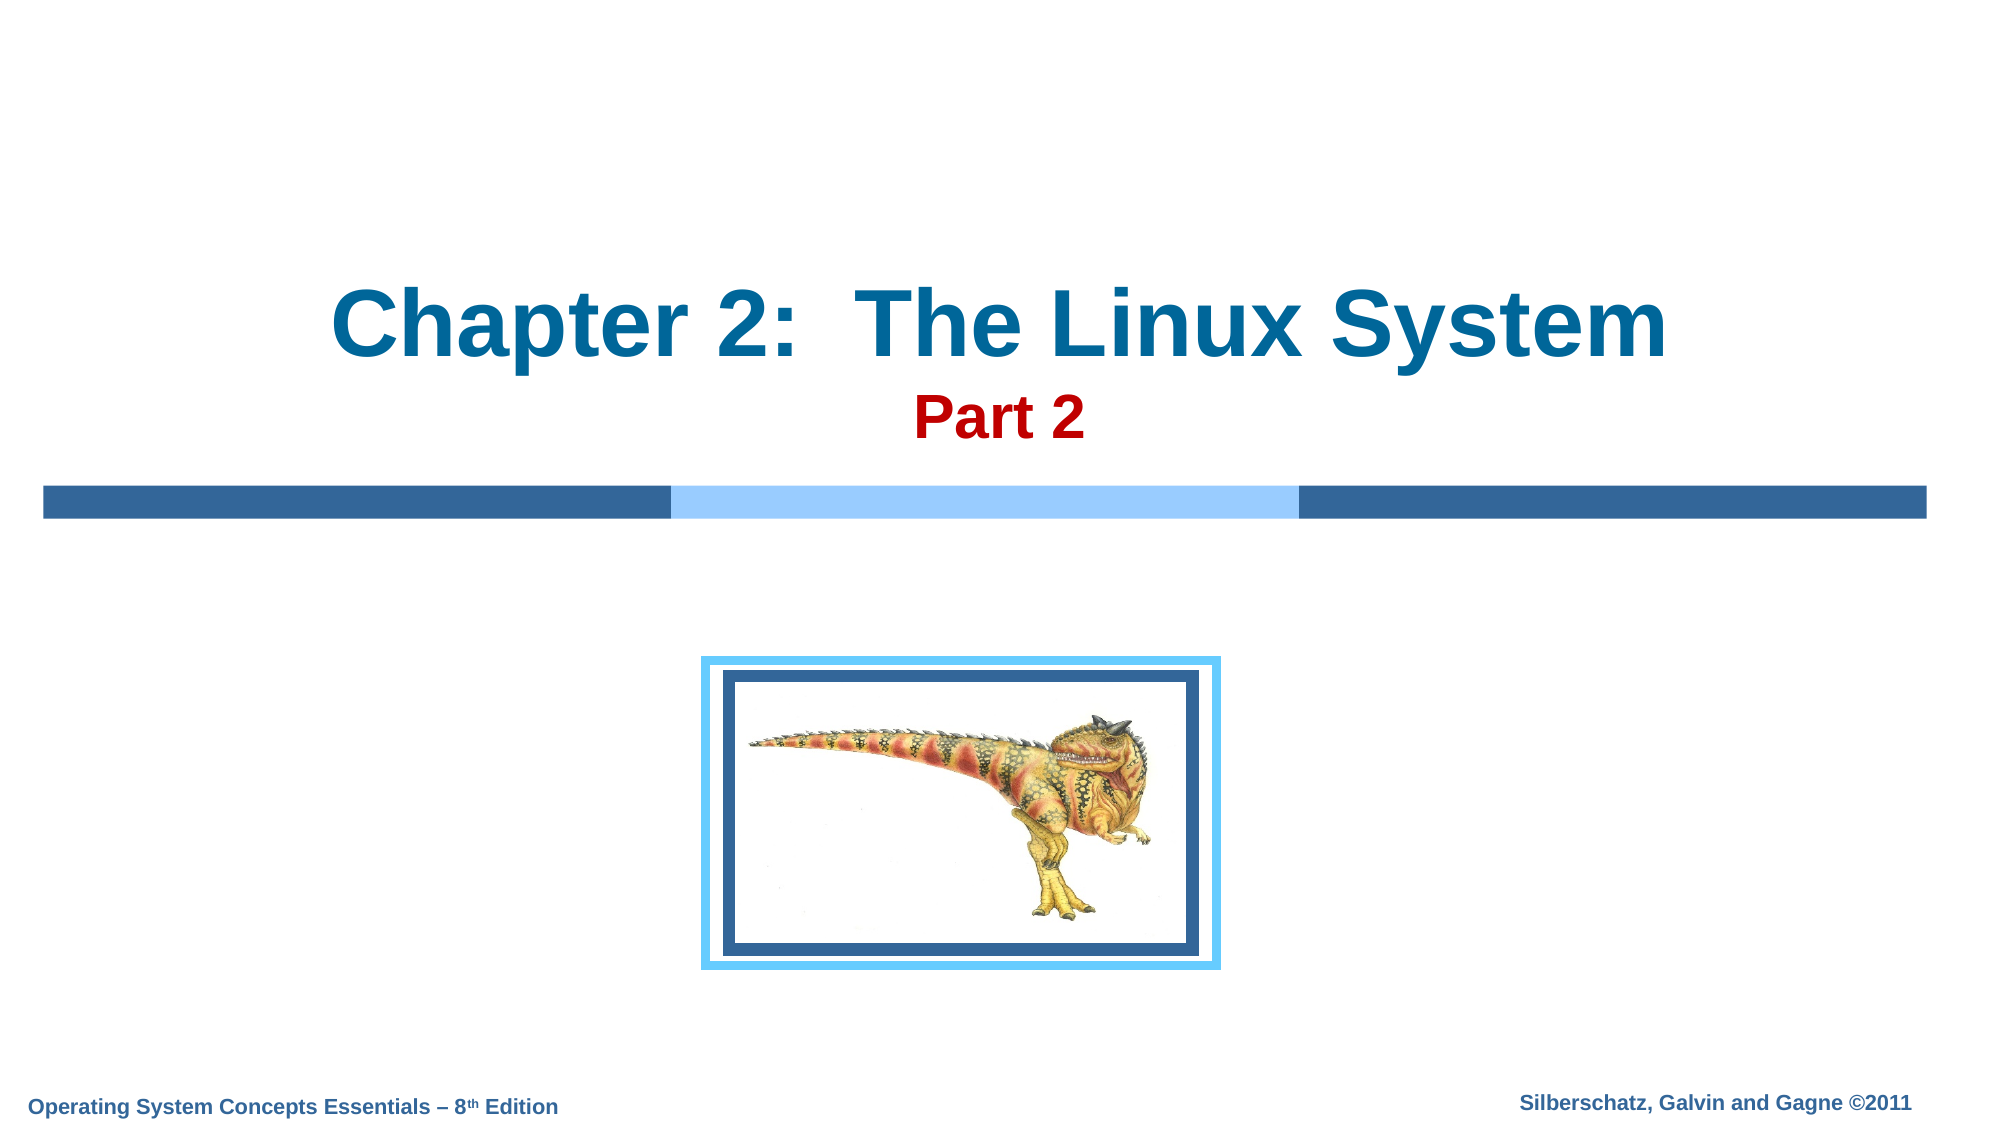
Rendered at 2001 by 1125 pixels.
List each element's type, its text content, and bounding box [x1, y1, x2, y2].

title Chapter 2: The Linux System Part 2 [282, 112, 1718, 462]
picture [735, 682, 1186, 943]
